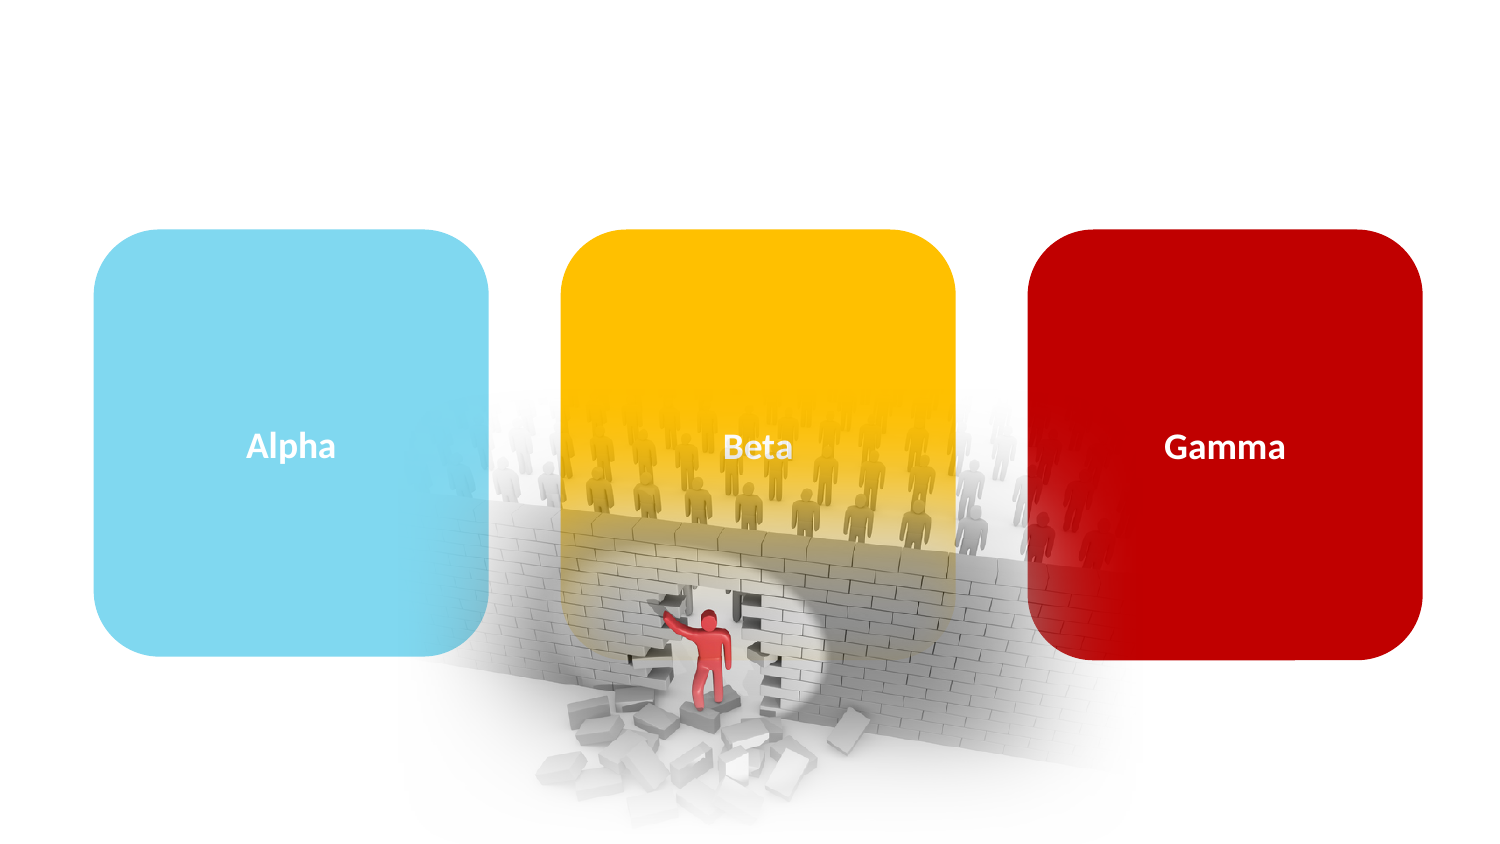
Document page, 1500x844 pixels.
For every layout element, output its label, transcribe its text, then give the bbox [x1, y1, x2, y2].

text_box Beta [559, 228, 957, 383]
text_box Alpha [92, 228, 490, 658]
picture [392, 383, 1148, 844]
text_box Gamma [1026, 228, 1424, 662]
